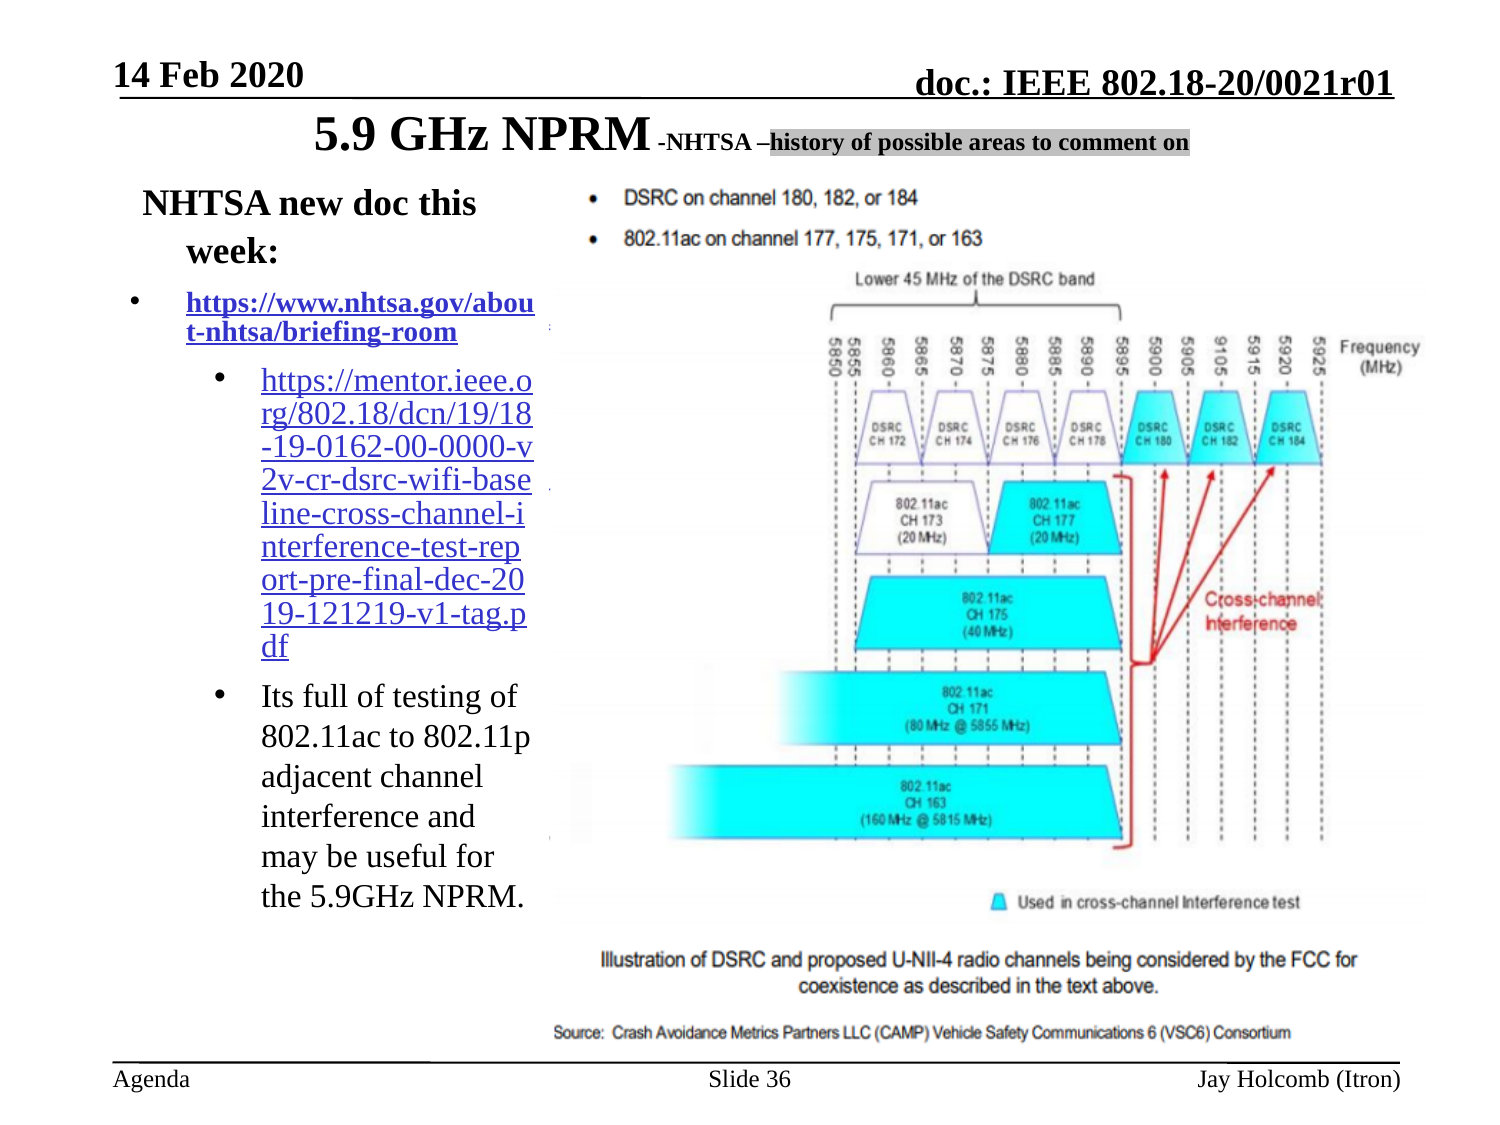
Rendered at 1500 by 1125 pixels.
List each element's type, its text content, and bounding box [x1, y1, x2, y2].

slide_number Slide 36 [699, 1061, 800, 1123]
picture [549, 183, 1426, 1045]
title 5.9 GHz NPRM -NHTSA –history of possible areas to comment on [114, 103, 1390, 159]
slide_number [112, 49, 488, 95]
footer Jay Holcomb (Itron) [878, 1061, 1402, 1093]
list NHTSA new doc this week: https://www.nhtsa.gov/about-nhtsa/briefing-room https://mentor.ieee.org/802.18/dcn/19/18-19-0162-00-0000-v2v-cr-dsrc-wifi-baseline-cross-channel-interference-test-report-pre-final-dec-2019-121219-v1-tag.pdf Its full of testing of 802.11ac to 802.11p adjacent channel interference and may be useful for the 5.9GHz NPRM. [114, 157, 551, 1063]
